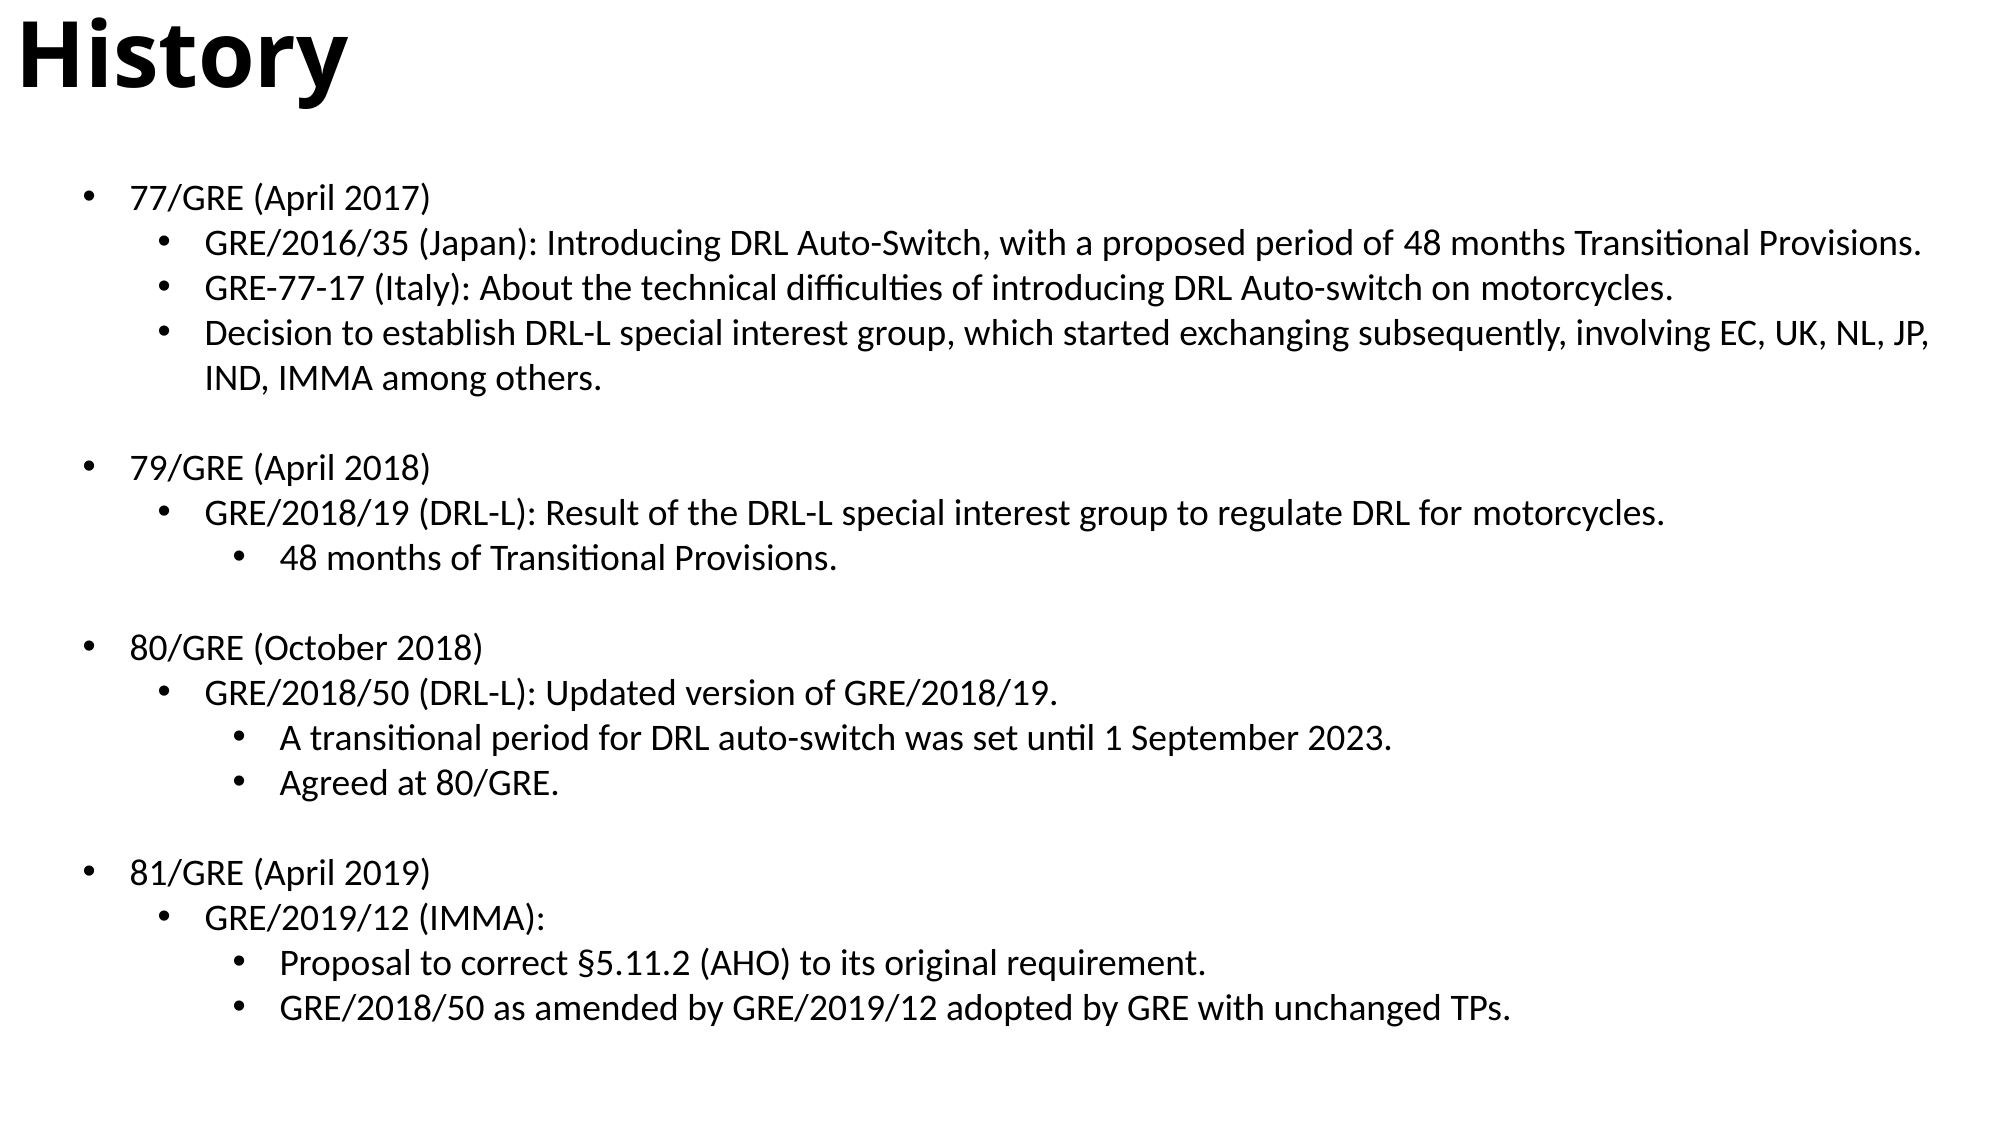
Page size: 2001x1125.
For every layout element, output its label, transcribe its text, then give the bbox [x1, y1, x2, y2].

text_box 77/GRE (April 2017) GRE/2016/35 (Japan): Introducing DRL Auto-Switch, with a proposed period of 48 months Transitional Provisions. GRE-77-17 (Italy): About the technical difficulties of introducing DRL Auto-switch on motorcycles. Decision to establish DRL-L special interest group, which started exchanging subsequently, involving EC, UK, NL, JP, IND, IMMA among others. 79/GRE (April 2018) GRE/2018/19 (DRL-L): Result of the DRL-L special interest group to regulate DRL for motorcycles. 48 months of Transitional Provisions. 80/GRE (October 2018) GRE/2018/50 (DRL-L): Updated version of GRE/2018/19. A transitional period for DRL auto-switch was set until 1 September 2023. Agreed at 80/GRE. 81/GRE (April 2019) GRE/2019/12 (IMMA): Proposal to correct §5.11.2 (AHO) to its original requirement. GRE/2018/50 as amended by GRE/2019/12 adopted by GRE with unchanged TPs. [67, 165, 1950, 1036]
title History [0, 0, 2000, 117]
